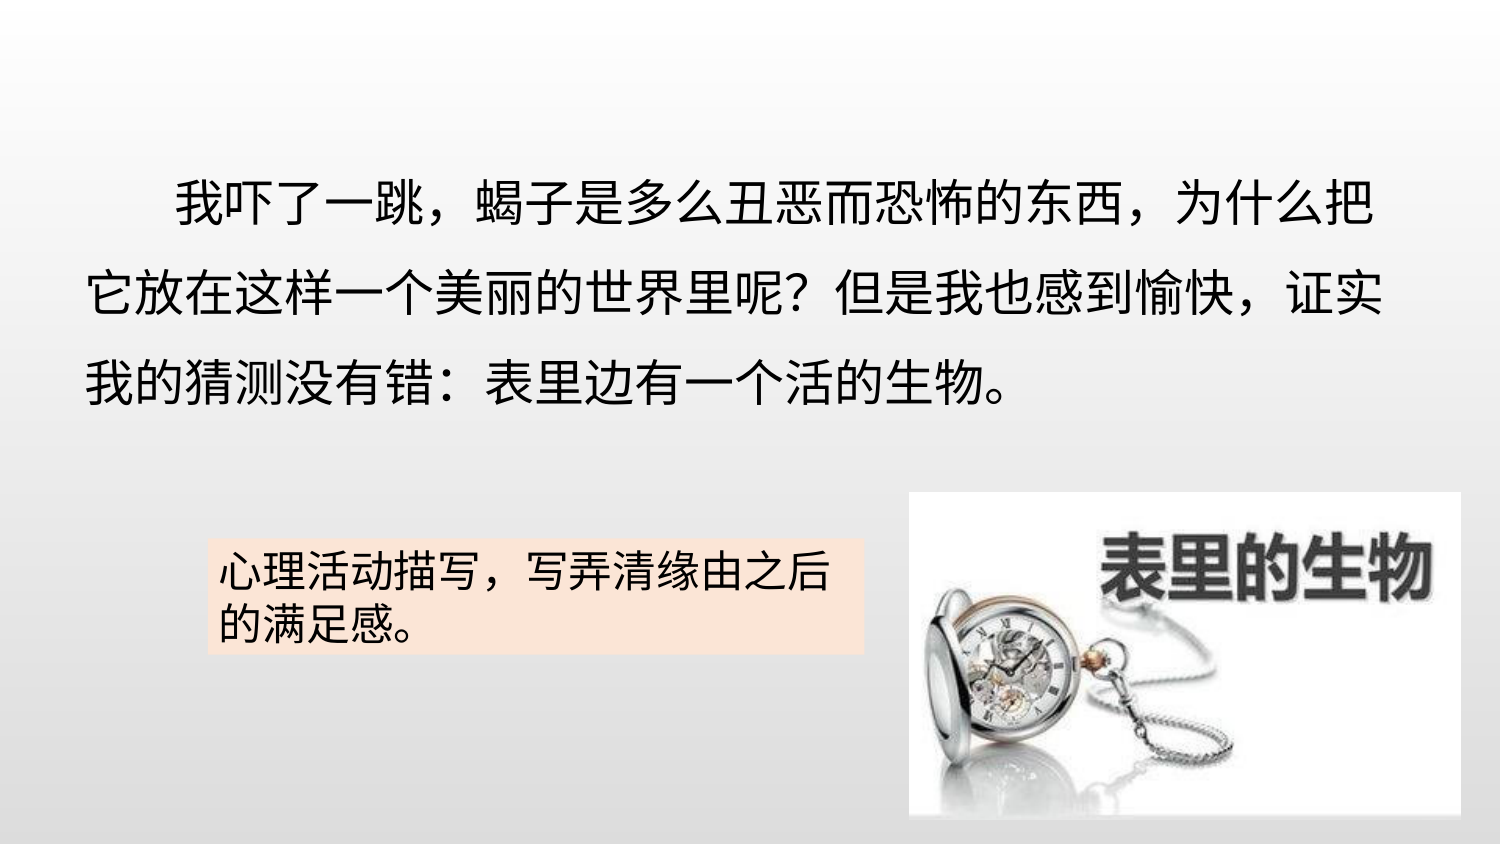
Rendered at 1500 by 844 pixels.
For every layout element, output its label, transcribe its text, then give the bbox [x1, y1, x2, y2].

picture [909, 492, 1466, 820]
text_box 心理活动描写，写弄清缘由之后的满足感。 [207, 538, 865, 655]
text_box 我吓了一跳，蝎子是多么丑恶而恐怖的东西，为什么把它放在这样一个美丽的世界里呢？但是我也感到愉快，证实我的猜测没有错：表里边有一个活的生物。 [72, 135, 1400, 417]
